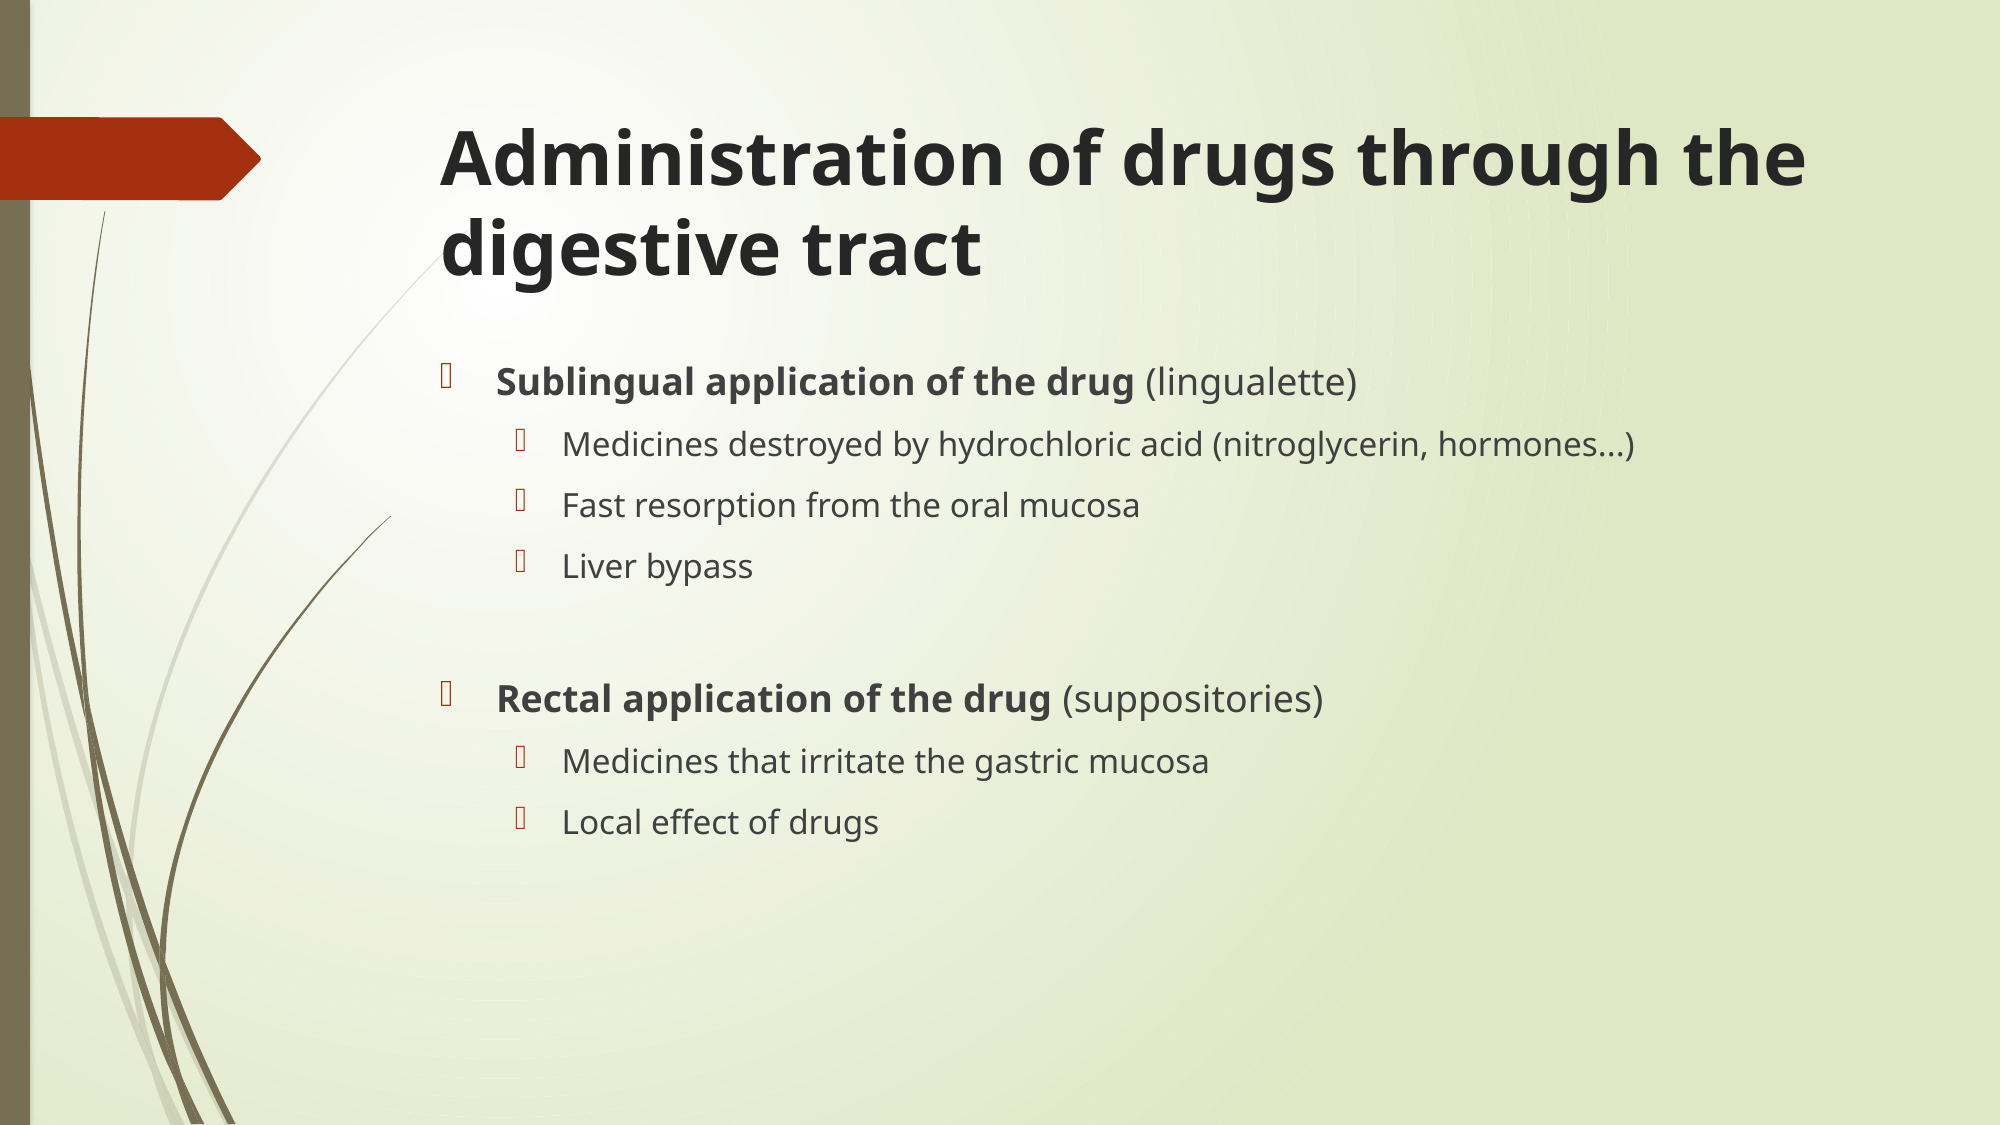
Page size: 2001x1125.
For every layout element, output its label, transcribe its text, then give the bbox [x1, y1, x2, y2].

list Sublingual application of the drug (lingualette) Medicines destroyed by hydrochloric acid (nitroglycerin, hormones...) Fast resorption from the oral mucosa Liver bypass Rectal application of the drug (suppositories) Medicines that irritate the gastric mucosa Local effect of drugs [424, 350, 1888, 970]
title Administration of drugs through the digestive tract [425, 102, 1888, 313]
